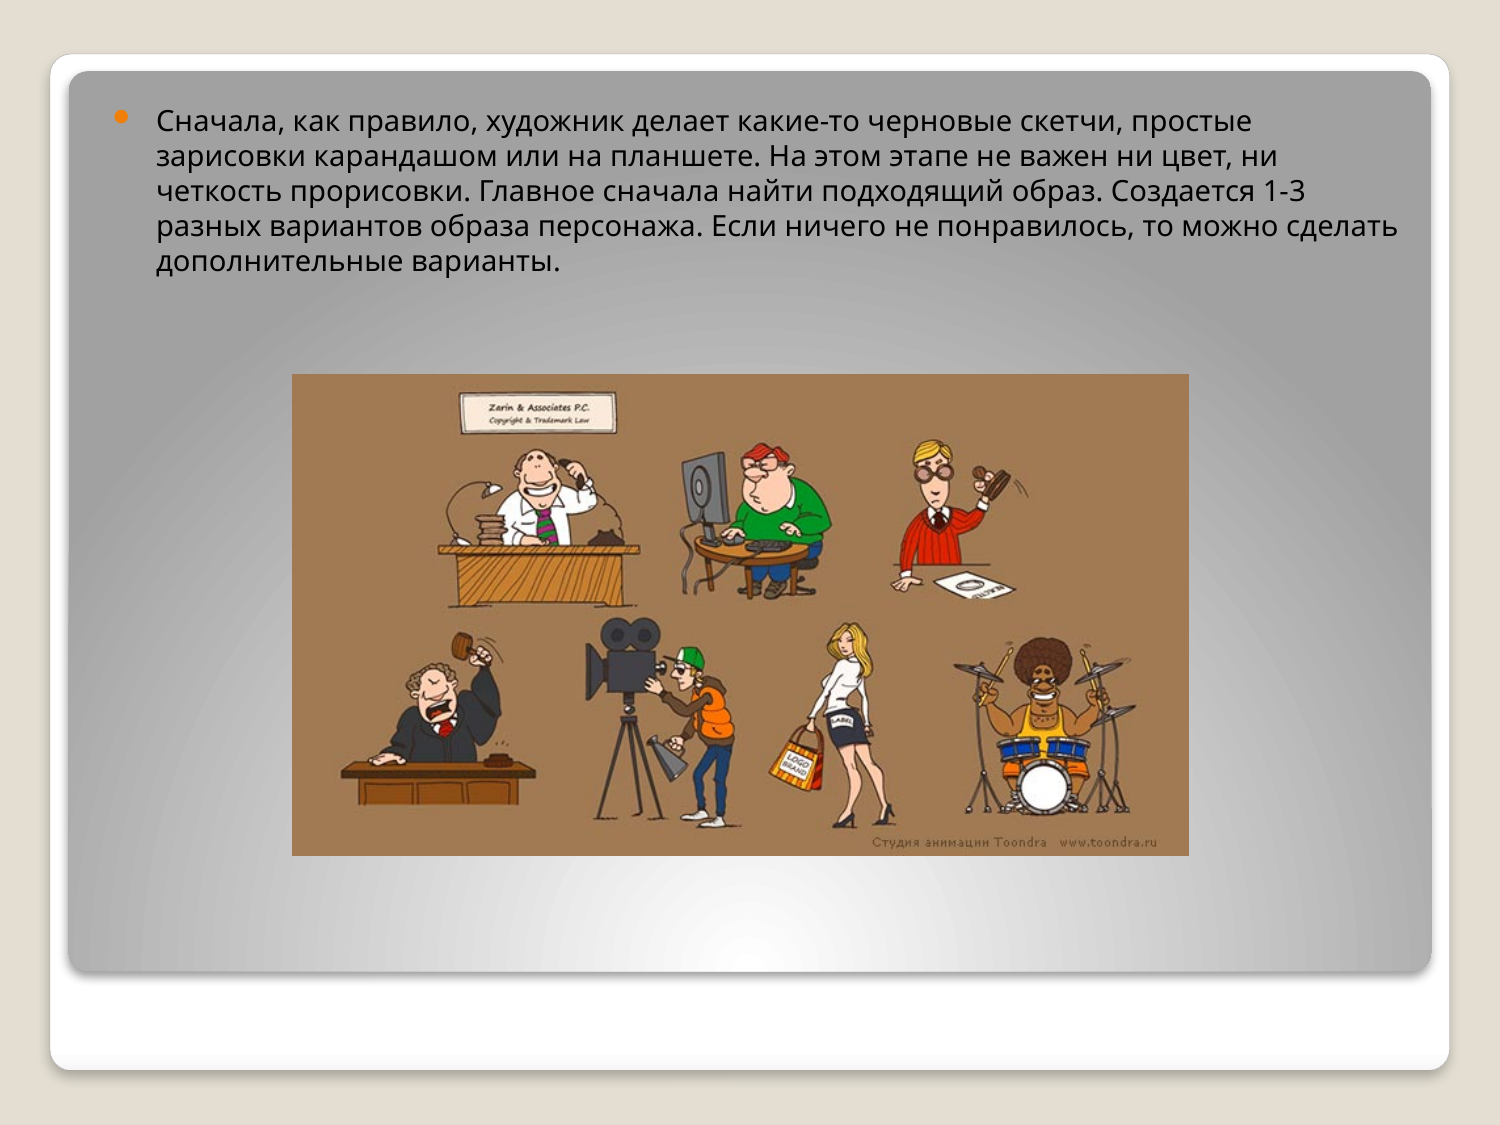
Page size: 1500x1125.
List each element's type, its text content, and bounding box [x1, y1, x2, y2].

picture [292, 374, 1189, 856]
list Сначала, как правило, художник делает какие-то черновые скетчи, простые зарисовки карандашом или на планшете. На этом этапе не важен ни цвет, ни четкость прорисовки. Главное сначала найти подходящий образ. Создается 1-3 разных вариантов образа персонажа. Если ничего не понравилось, то можно сделать дополнительные варианты. [82, 86, 1425, 774]
